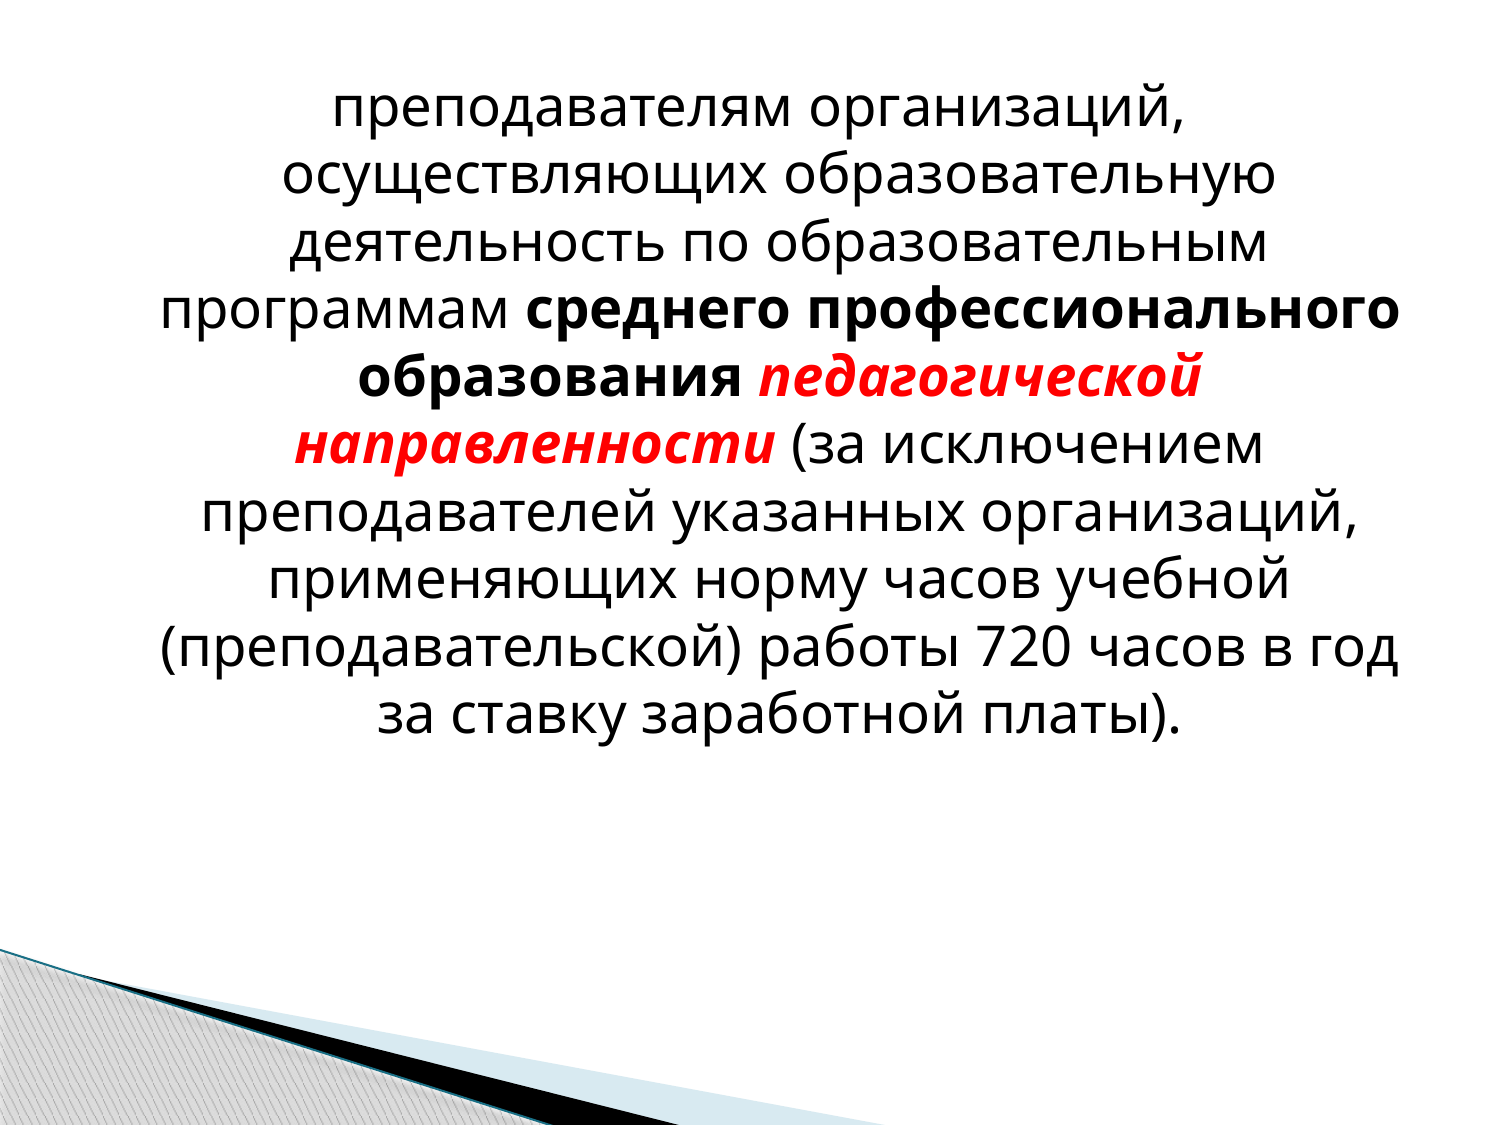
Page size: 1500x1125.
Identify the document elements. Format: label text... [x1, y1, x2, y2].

list преподавателям организаций, осуществляющих образовательную деятельность по образовательным программам среднего профессионального образования педагогической направленности (за исключением преподавателей указанных организаций, применяющих норму часов учебной (преподавательской) работы 720 часов в год за ставку заработной платы). [75, 62, 1425, 1005]
